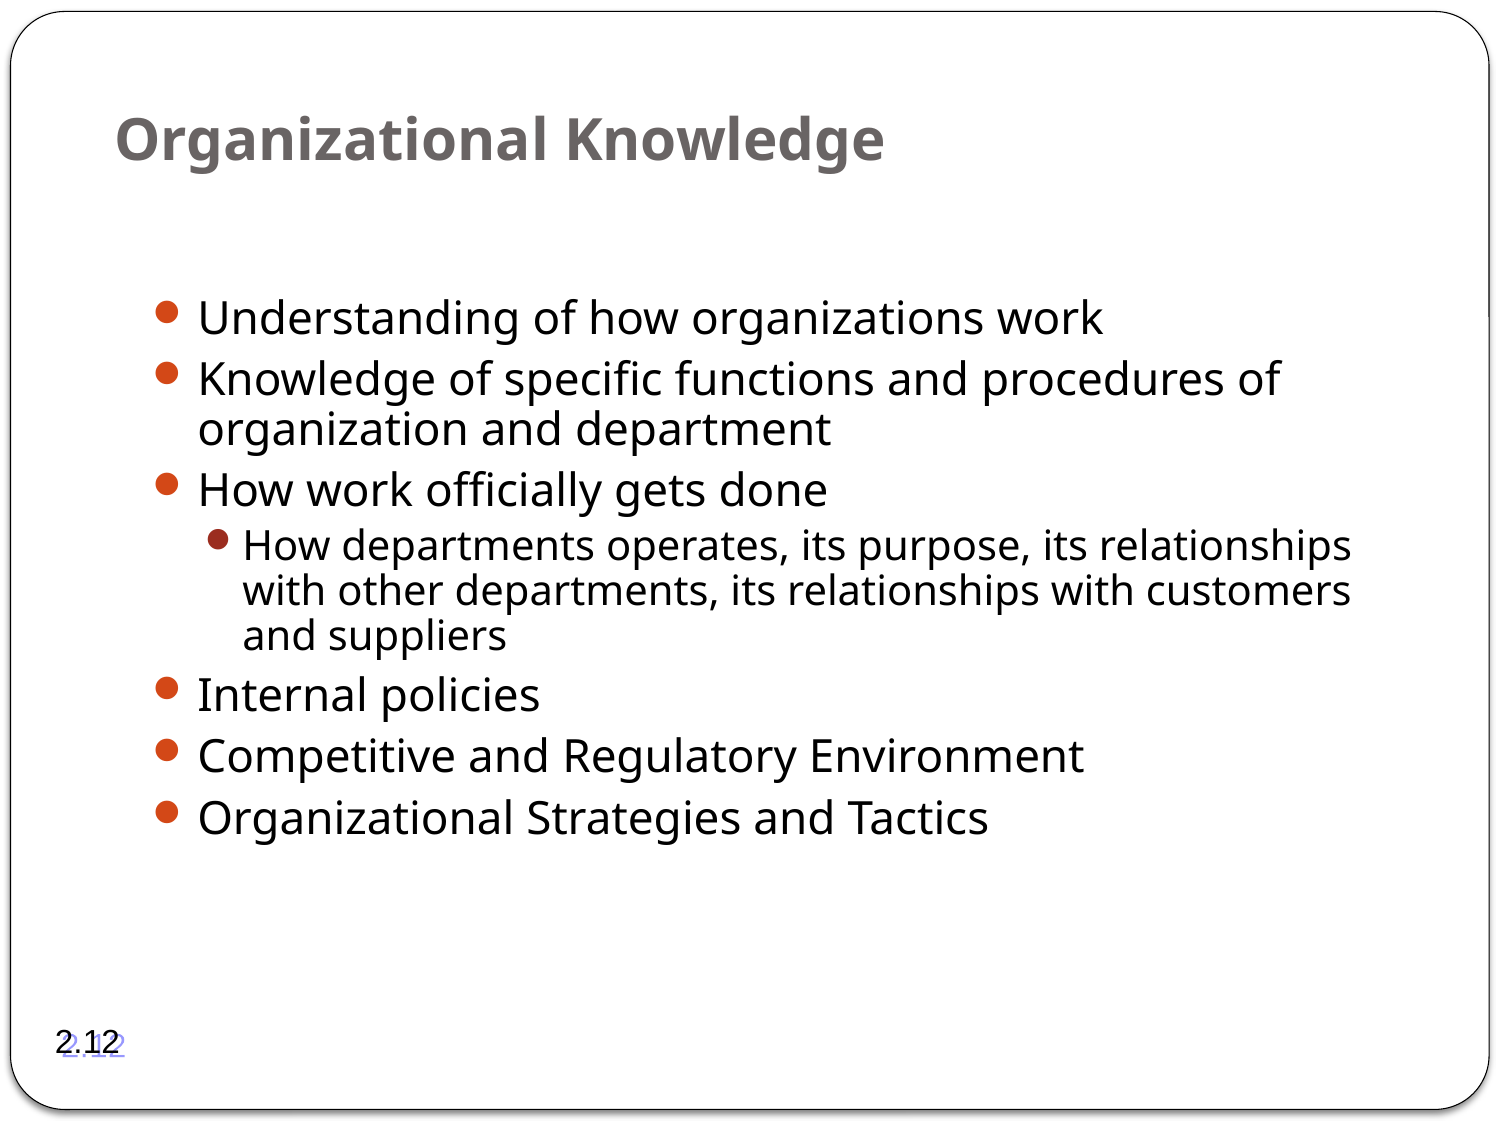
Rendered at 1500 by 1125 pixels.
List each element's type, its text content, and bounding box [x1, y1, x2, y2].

list Understanding of how organizations work Knowledge of specific functions and procedures of organization and department How work officially gets done How departments operates, its purpose, its relationships with other departments, its relationships with customers and suppliers Internal policies Competitive and Regulatory Environment Organizational Strategies and Tactics [137, 287, 1413, 963]
text_box 2.12 [37, 1012, 138, 1107]
title Organizational Knowledge [99, 62, 1375, 188]
